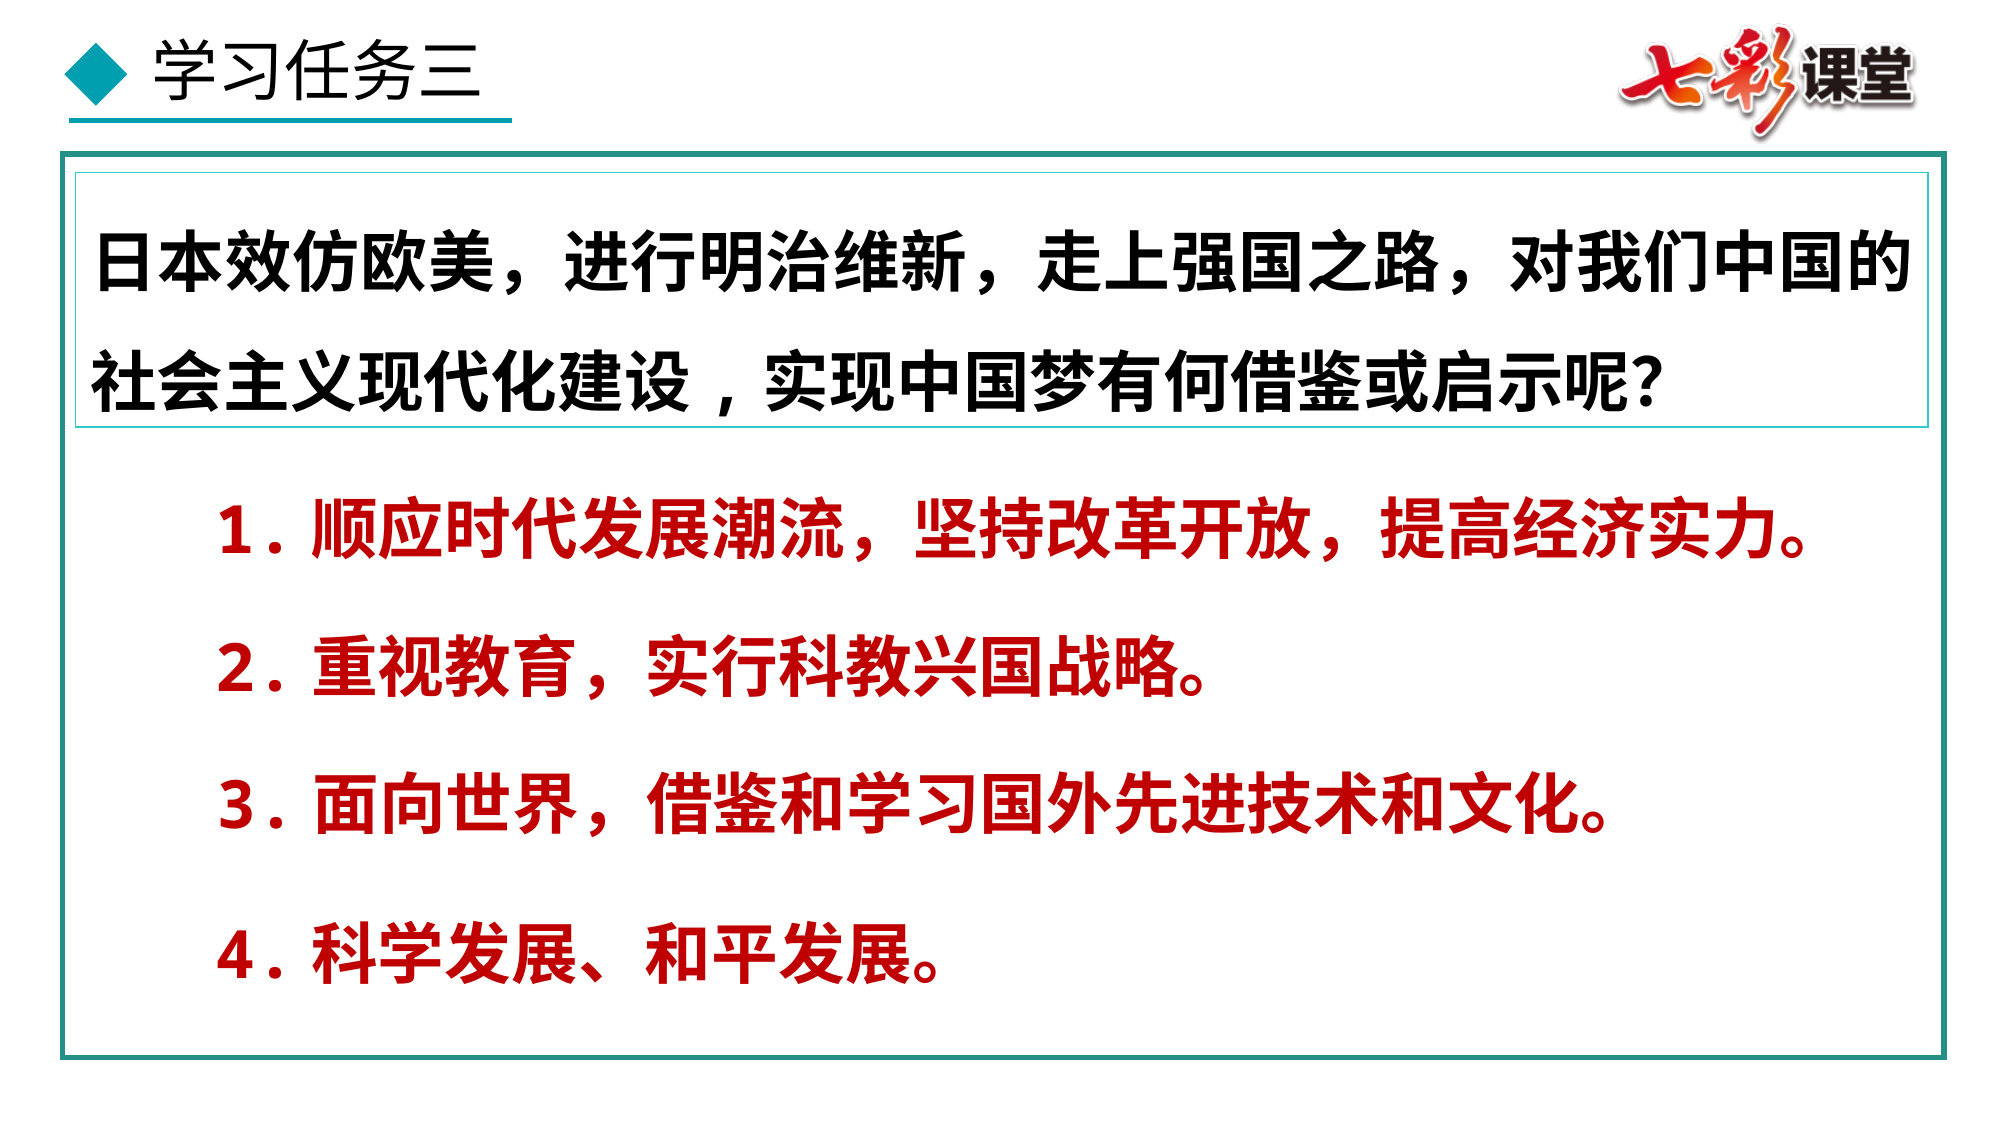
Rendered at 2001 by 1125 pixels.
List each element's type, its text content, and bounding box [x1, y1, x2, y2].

text_box 3.面向世界，借鉴和学习国外先进技术和文化。 [201, 754, 1708, 850]
text_box 4.科学发展、和平发展。 [200, 904, 1438, 1000]
text_box 1.顺应时代发展潮流，坚持改革开放，提高经济实力。 [200, 479, 1851, 575]
text_box 日本效仿欧美，进行明治维新，走上强国之路，对我们中国的社会主义现代化建设,实现中国梦有何借鉴或启示呢？ [75, 172, 1928, 428]
text_box 2.重视教育，实行科教兴国战略。 [200, 616, 1438, 712]
picture [1614, 19, 1923, 144]
